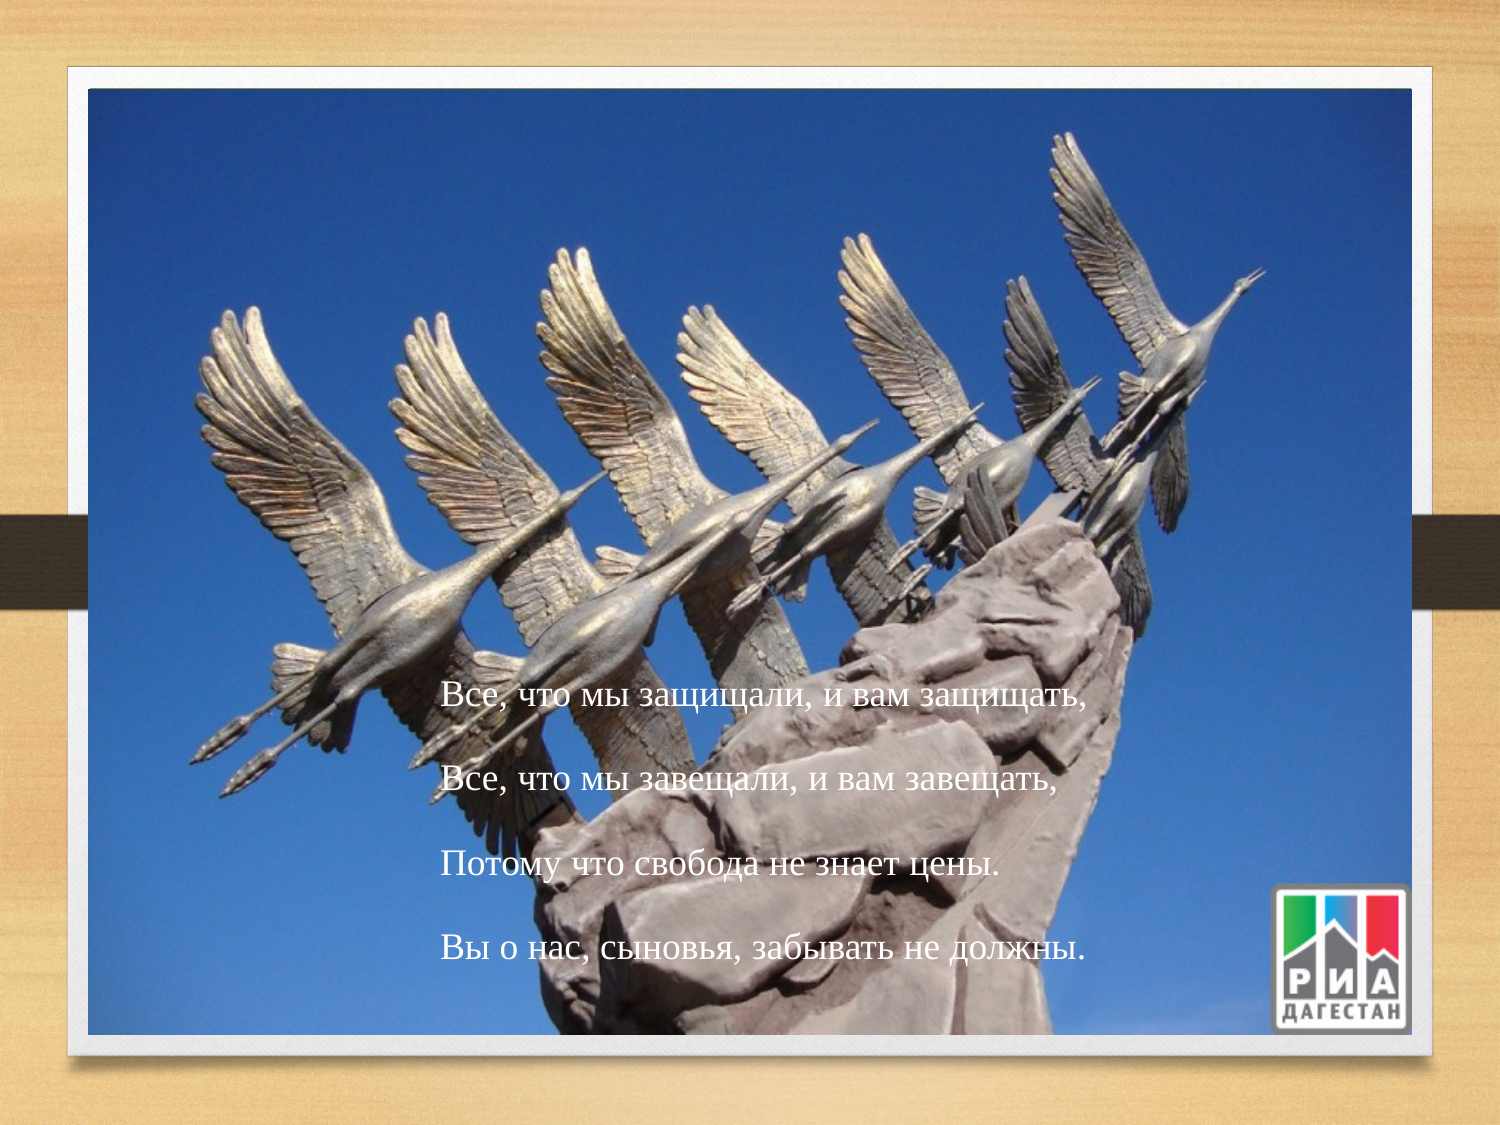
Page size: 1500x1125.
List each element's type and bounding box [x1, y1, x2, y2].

list [88, 89, 1412, 1036]
picture [0, 0, 1500, 1125]
